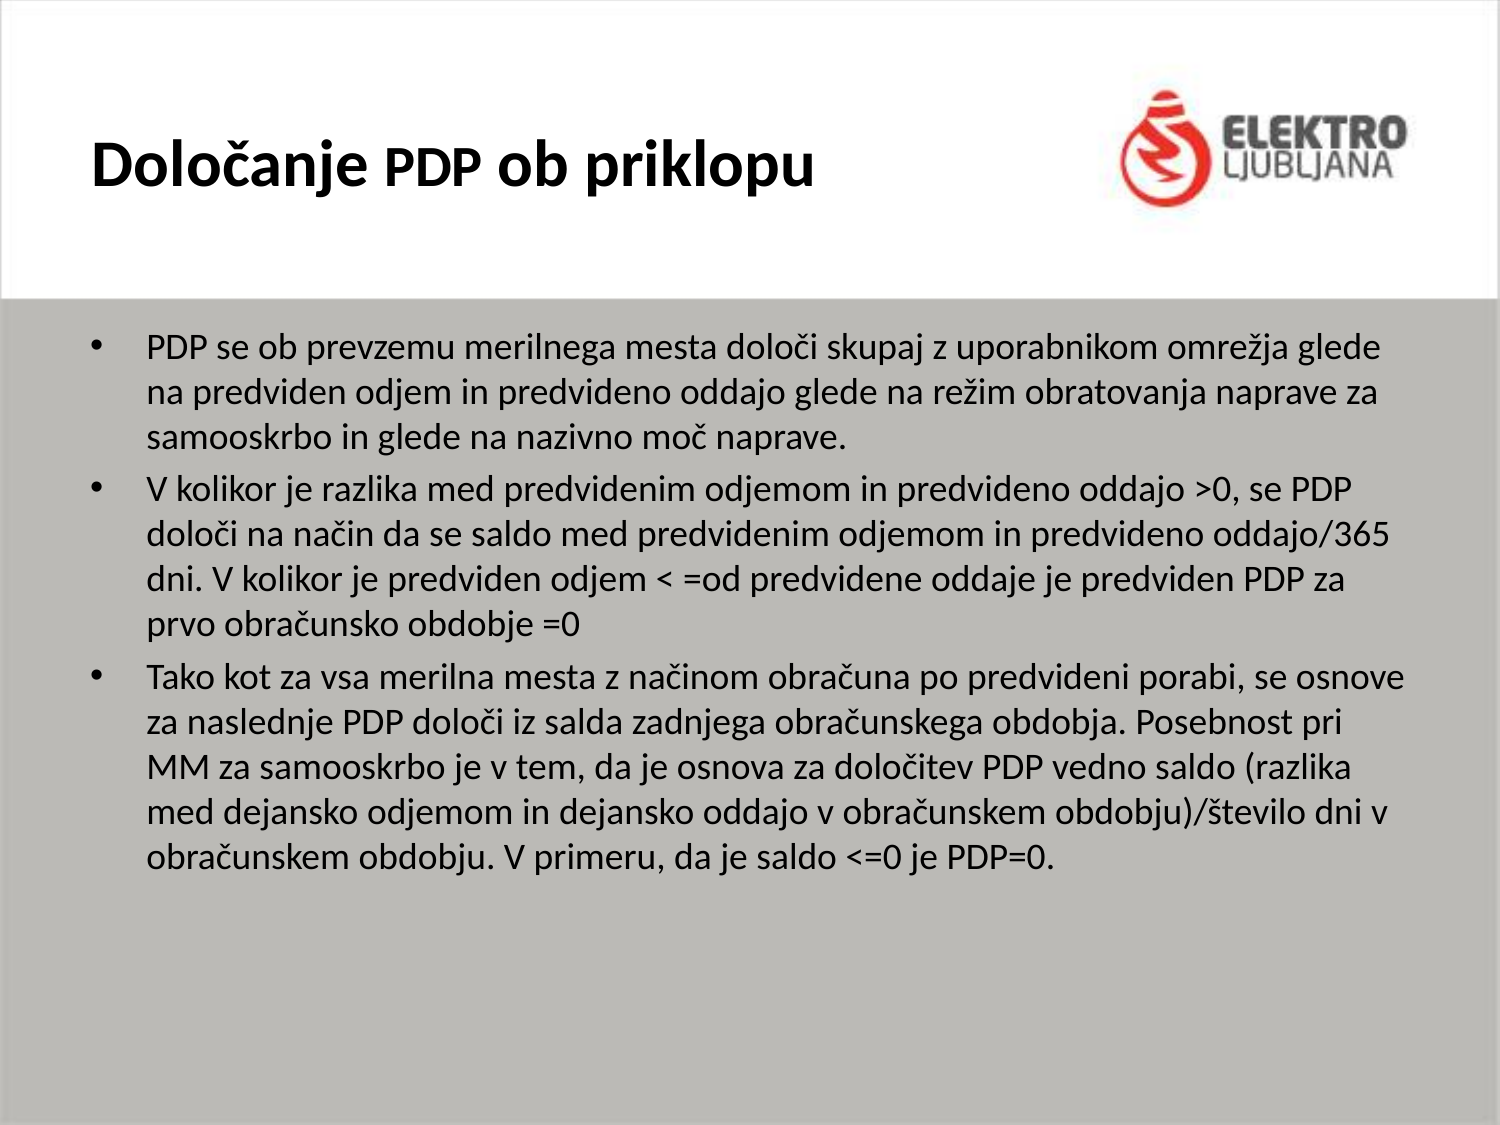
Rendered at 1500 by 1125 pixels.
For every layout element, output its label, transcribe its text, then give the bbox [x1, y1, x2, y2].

title Določanje PDP ob priklopu [76, 66, 1095, 254]
list PDP se ob prevzemu merilnega mesta določi skupaj z uporabnikom omrežja glede na predviden odjem in predvideno oddajo glede na režim obratovanja naprave za samooskrbo in glede na nazivno moč naprave. V kolikor je razlika med predvidenim odjemom in predvideno oddajo >0, se PDP določi na način da se saldo med predvidenim odjemom in predvideno oddajo/365 dni. V kolikor je predviden odjem < =od predvidene oddaje je predviden PDP za prvo obračunsko obdobje =0 Tako kot za vsa merilna mesta z načinom obračuna po predvideni porabi, se osnove za naslednje PDP določi iz salda zadnjega obračunskega obdobja. Posebnost pri MM za samooskrbo je v tem, da je osnova za določitev PDP vedno saldo (razlika med dejansko odjemom in dejansko oddajo v obračunskem obdobju)/število dni v obračunskem obdobju. V primeru, da je saldo <=0 je PDP=0. [75, 314, 1425, 1005]
picture [0, 0, 1500, 1125]
